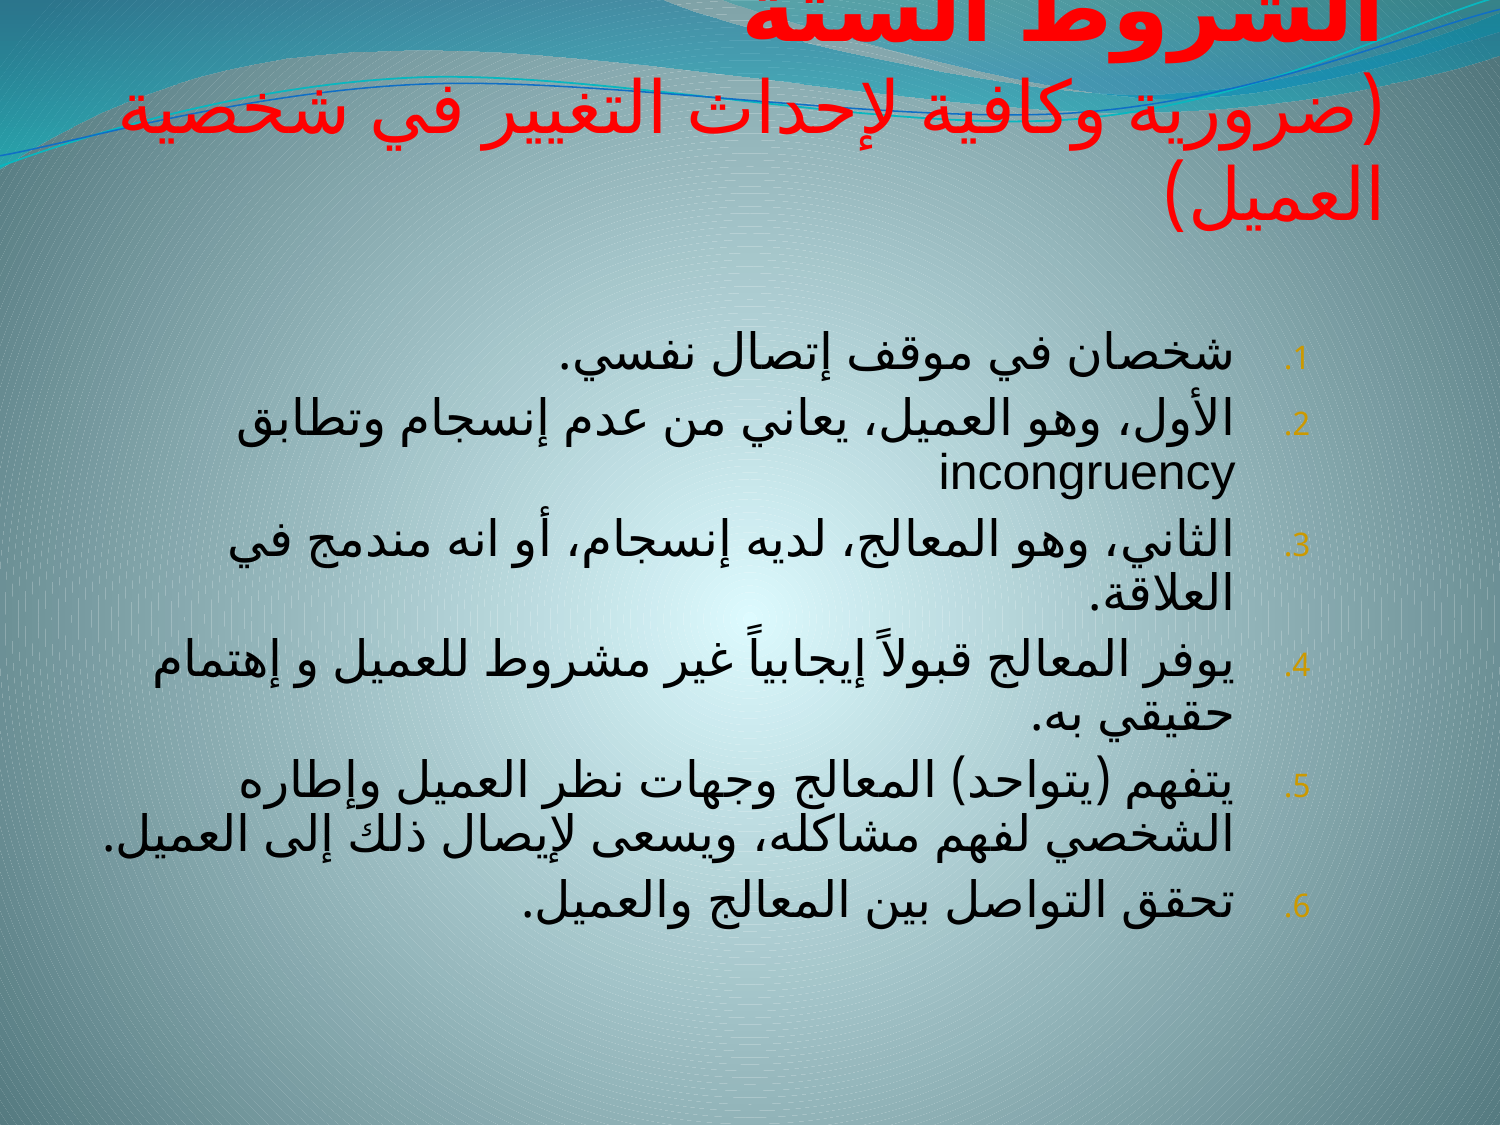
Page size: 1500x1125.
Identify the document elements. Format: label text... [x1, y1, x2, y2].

text_box شخصان في موقف إتصال نفسي. الأول، وهو العميل، يعاني من عدم إنسجام وتطابق incongruency الثاني، وهو المعالج، لديه إنسجام، أو انه مندمج في العلاقة. يوفر المعالج قبولاً إيجابياً غير مشروط للعميل و إهتمام حقيقي به. يتفهم (يتواحد) المعالج وجهات نظر العميل وإطاره الشخصي لفهم مشاكله، ويسعى لإيصال ذلك إلى العميل. تحقق التواصل بين المعالج والعميل. [53, 318, 1401, 994]
text_box الشروط الستة (ضرورية وكافية لإحداث التغيير في شخصية العميل) [52, 37, 1401, 243]
text_box [49, 1017, 875, 1063]
